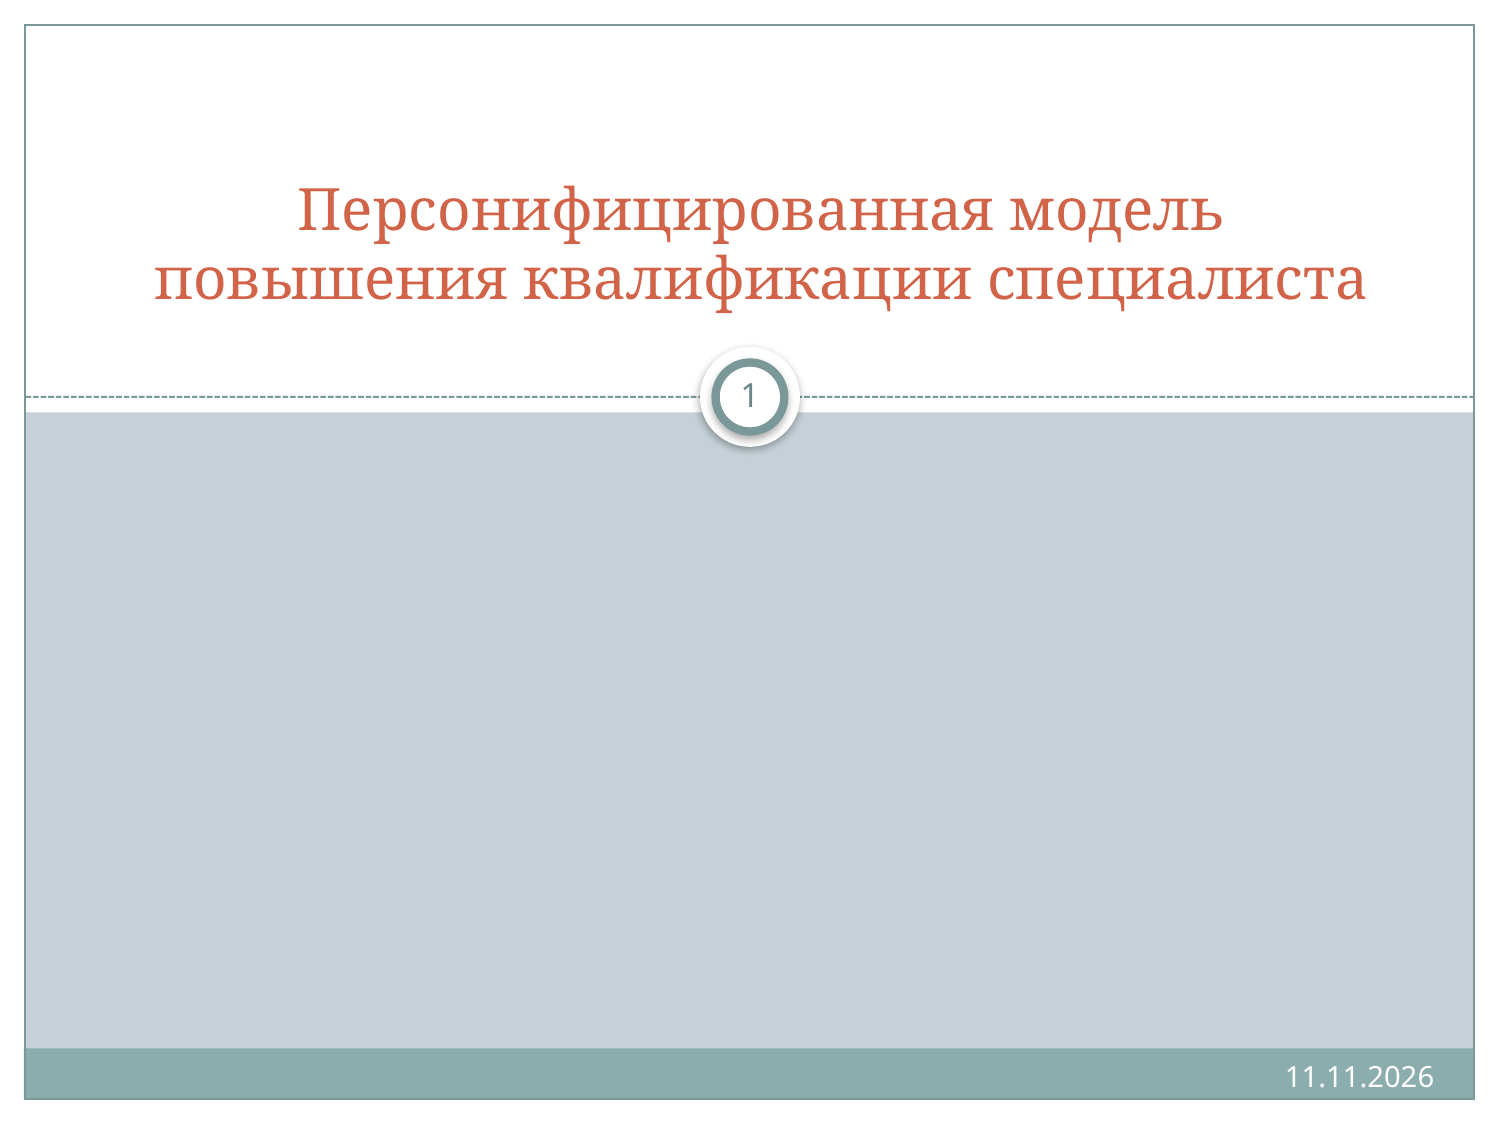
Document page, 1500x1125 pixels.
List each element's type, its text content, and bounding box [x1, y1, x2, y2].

slide_number 1 [712, 360, 788, 433]
title Персонифицированная модель повышения квалификации специалиста [123, 78, 1399, 320]
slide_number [950, 1050, 1450, 1111]
